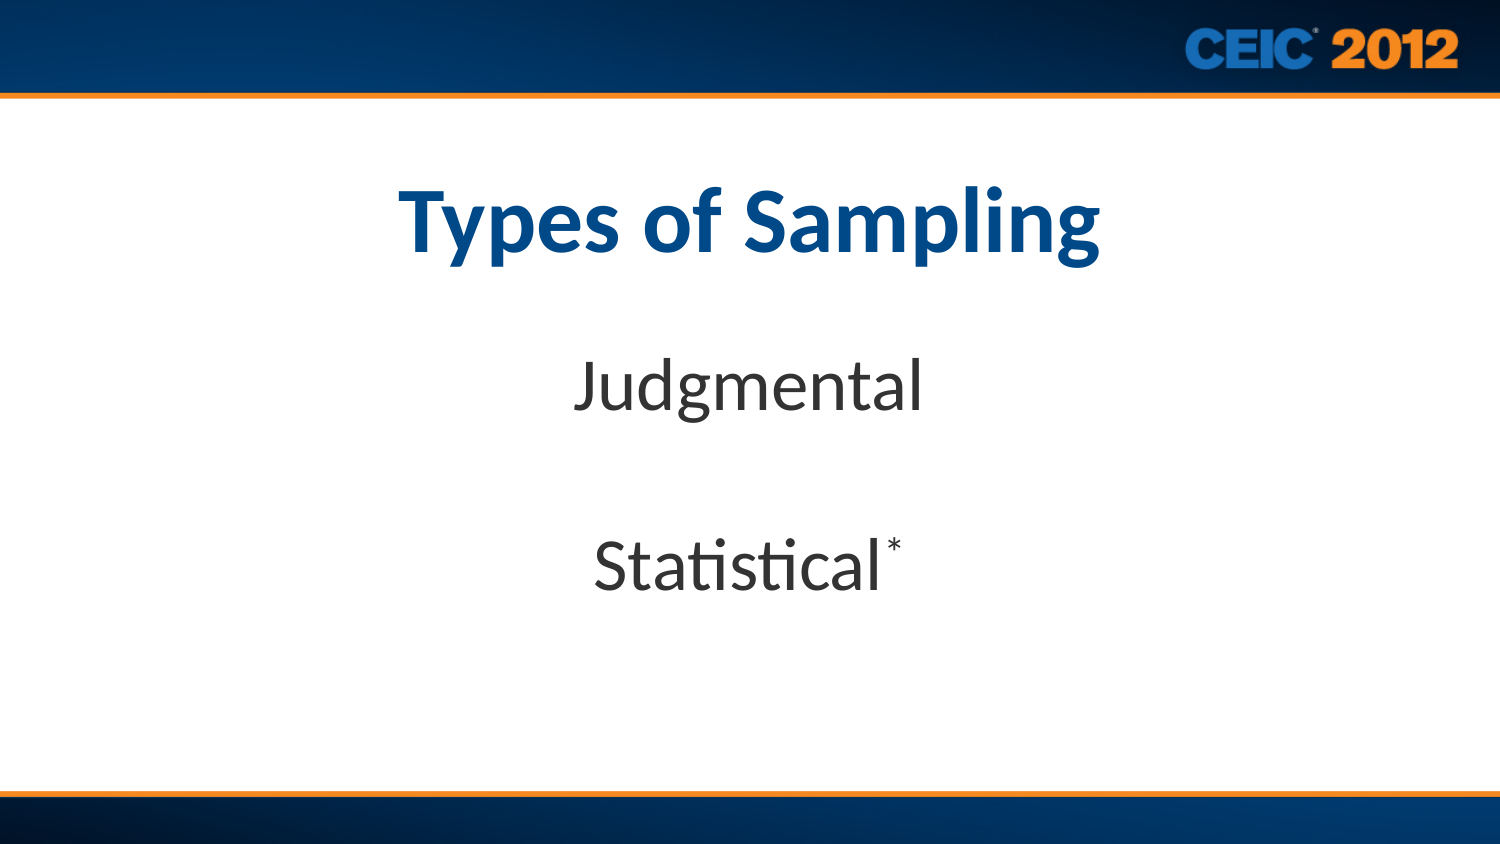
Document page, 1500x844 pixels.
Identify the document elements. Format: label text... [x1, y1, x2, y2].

picture [0, 272, 1500, 844]
title Types of Sampling [0, 158, 1500, 272]
picture [0, 0, 1500, 158]
list Judgmental Statistical* [93, 245, 1406, 760]
